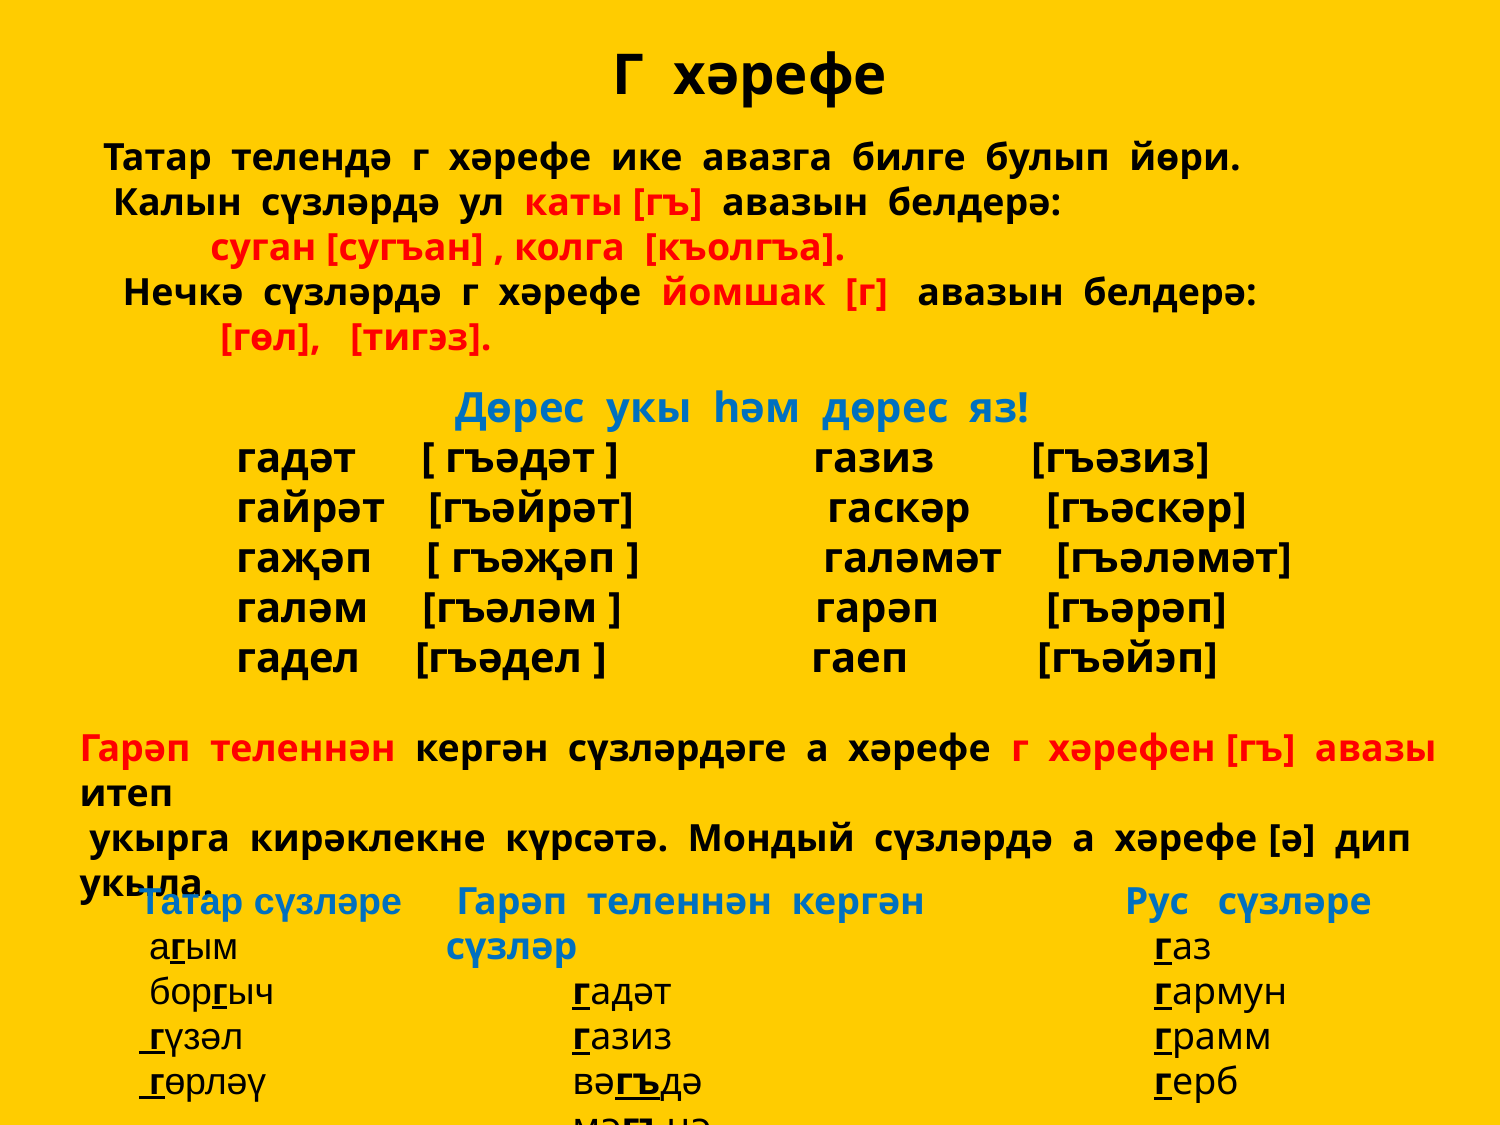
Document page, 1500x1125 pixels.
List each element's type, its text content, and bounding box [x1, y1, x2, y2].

text_box Дөрес укы һәм дөрес яз! гадәт [ гъәдәт ] газиз [гъәзиз] гайрәт [гъәйрәт] гаскәр [гъәскәр] гаҗәп [ гъәҗәп ] галәмәт [гъәләмәт] галәм [гъәләм ] гарәп [гъәрәп] гадел [гъәдел ] гаеп [гъәйэп] [135, 373, 1388, 689]
text_box Татар телендә г хәрефе ике авазга билге булып йөри. Калын сүзләрдә ул каты [гъ] авазын белдерә: суган [сугъан] , колга [къолгъа]. Нечкә сүзләрдә г хәрефе йомшак [г] авазын белдерә: [гөл], [тигэз]. [88, 125, 1388, 411]
text_box Рус сүзләре газ гармун грамм герб [1080, 869, 1388, 1110]
text_box Гарәп теленнән кергән сүзләр гадәт газиз вәгъдә мәгънә [430, 869, 1049, 1125]
text_box Гарәп теленнән кергән сүзләрдәге а хәрефе г хәрефен [гъ] авазы итеп укырга кирәклекне күрсәтә. Мондый сүзләрдә а хәрефе [ә] дип укыла. [64, 716, 1488, 1001]
title Г хәрефе [75, 31, 1425, 114]
text_box Татар сүзләре агым боргыч гүзәл гөрләү [123, 869, 430, 1110]
